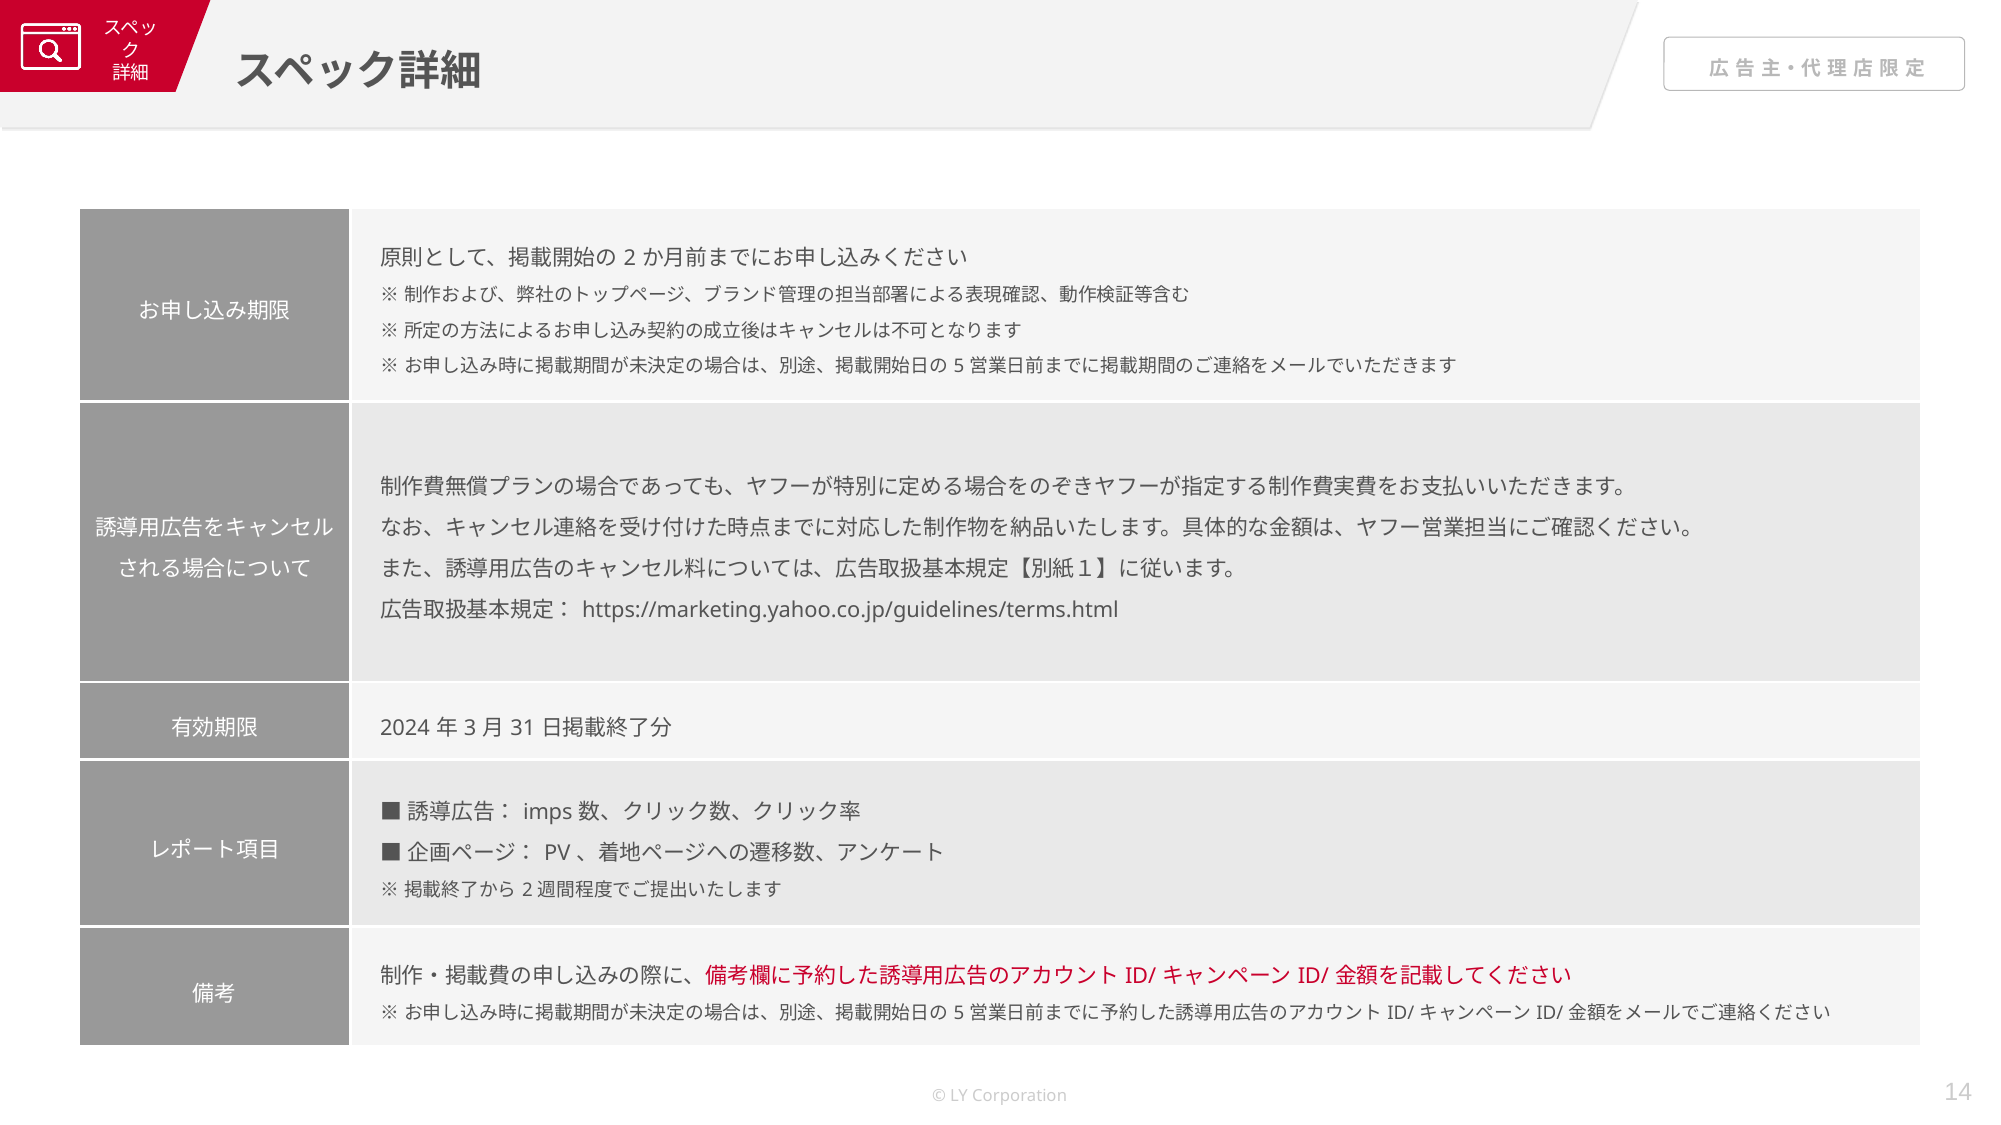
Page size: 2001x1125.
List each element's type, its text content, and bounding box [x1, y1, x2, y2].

table_cell 制作費無償プランの場合であっても、ヤフーが特別に定める場合をのぞきヤフーが指定する制作費実費をお支払いいただきます。 なお、キャンセル連絡を受け付けた時点までに対応した制作物を納品いたします。具体的な金額は、ヤフー営業担当にご確認ください。 また、誘導用広告のキャンセル料については、広告取扱基本規定【別紙１】に従います。 広告取扱基本規定：https://marketing.yahoo.co.jp/guidelines/terms.html [352, 403, 1920, 681]
table_cell 誘導用広告をキャンセル される場合について [80, 403, 349, 681]
list スペック詳細 [234, 41, 1570, 97]
table_cell 2024年3月31日掲載終了分 [352, 683, 1920, 758]
picture [16, 12, 84, 80]
table_header お申し込み期限 [80, 209, 349, 400]
list スペック 詳細 [98, 12, 170, 81]
table_cell レポート項目 [80, 761, 349, 925]
table_header 原則として、掲載開始の2か月前までにお申し込みください ※制作および、弊社のトップページ、ブランド管理の担当部署による表現確認、動作検証等含む ※所定の方法によるお申し込み契約の成立後はキャンセルは不可となります ※お申し込み時に掲載期間が未決定の場合は、別途、掲載開始日の5営業日前までに掲載期間のご連絡をメールでいただきます [352, 209, 1920, 400]
table_cell 有効期限 [80, 683, 349, 758]
table_cell 制作・掲載費の申し込みの際に、備考欄に予約した誘導用広告のアカウントID/キャンペーンID/金額を記載してください ※お申し込み時に掲載期間が未決定の場合は、別途、掲載開始日の5営業日前までに予約した誘導用広告のアカウントID/キャンペーンID/金額をメールでご連絡ください [352, 928, 1920, 1045]
table_cell 備考 [80, 928, 349, 1045]
table_cell ■誘導広告：imps数、クリック数、クリック率 ■企画ページ：PV、着地ページへの遷移数、アンケート ※掲載終了から2週間程度でご提出いたします [352, 761, 1920, 925]
